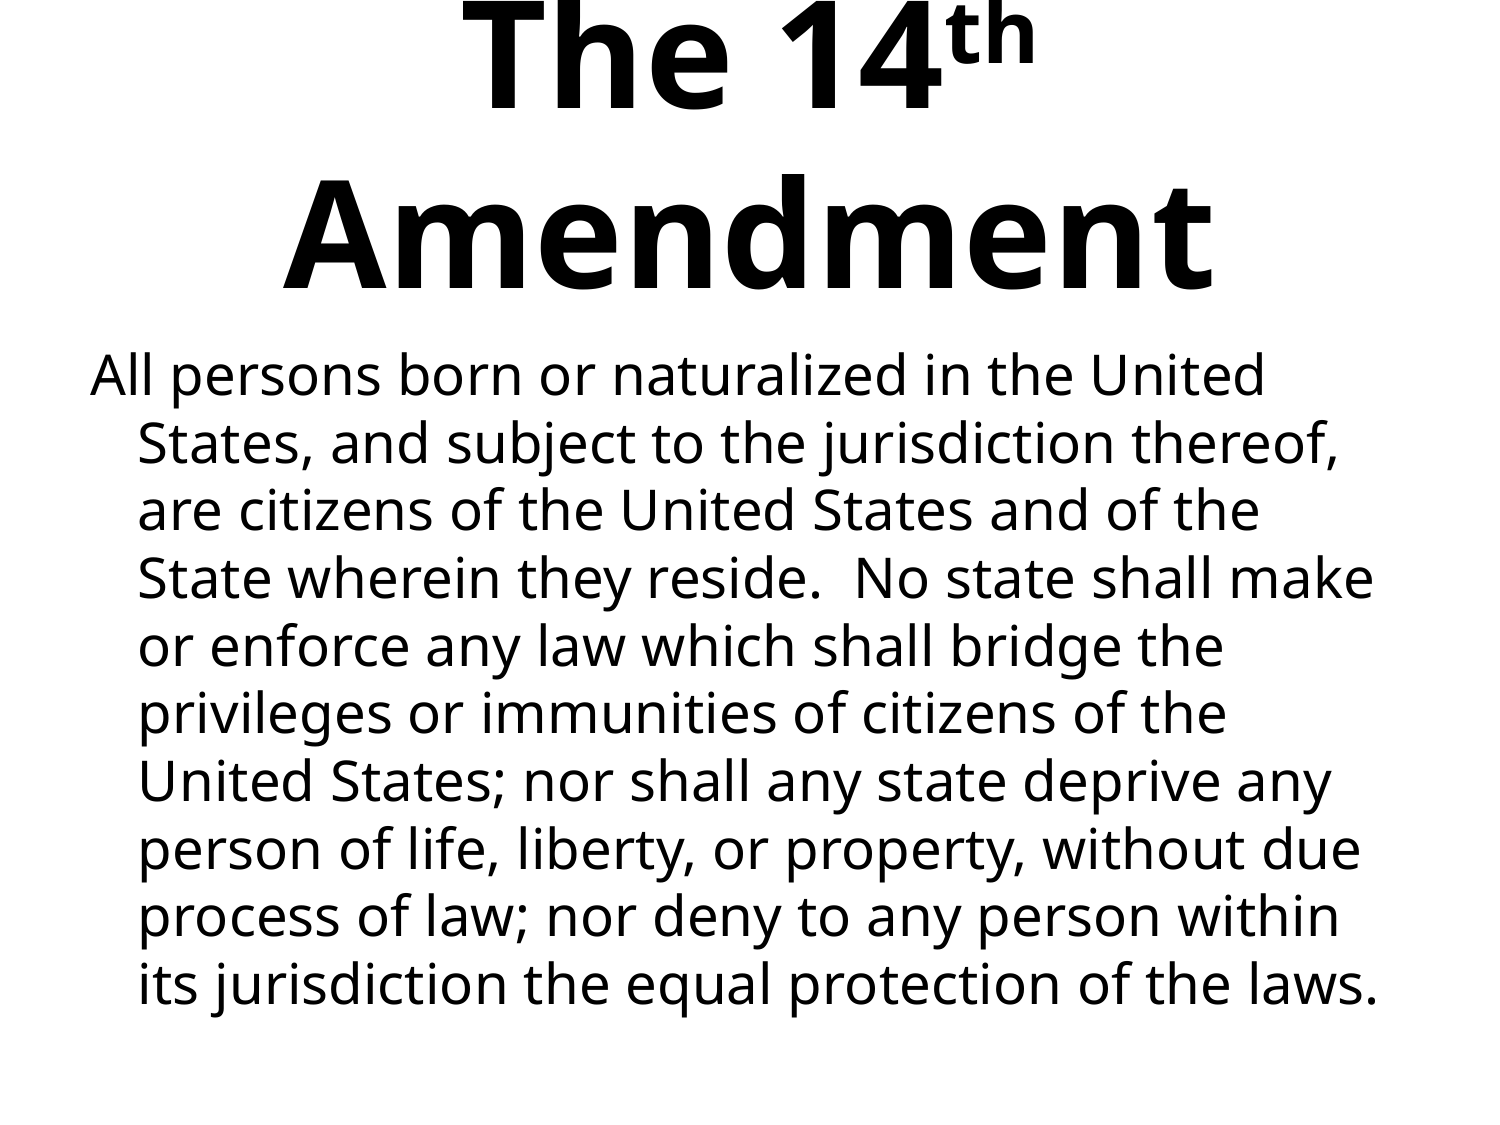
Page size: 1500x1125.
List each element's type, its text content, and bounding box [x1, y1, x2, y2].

list All persons born or naturalized in the United States, and subject to the jurisdiction thereof, are citizens of the United States and of the State wherein they reside. No state shall make or enforce any law which shall bridge the privileges or immunities of citizens of the United States; nor shall any state deprive any person of life, liberty, or property, without due process of law; nor deny to any person within its jurisdiction the equal protection of the laws. [75, 331, 1425, 1074]
title The 14th Amendment [75, 45, 1425, 233]
